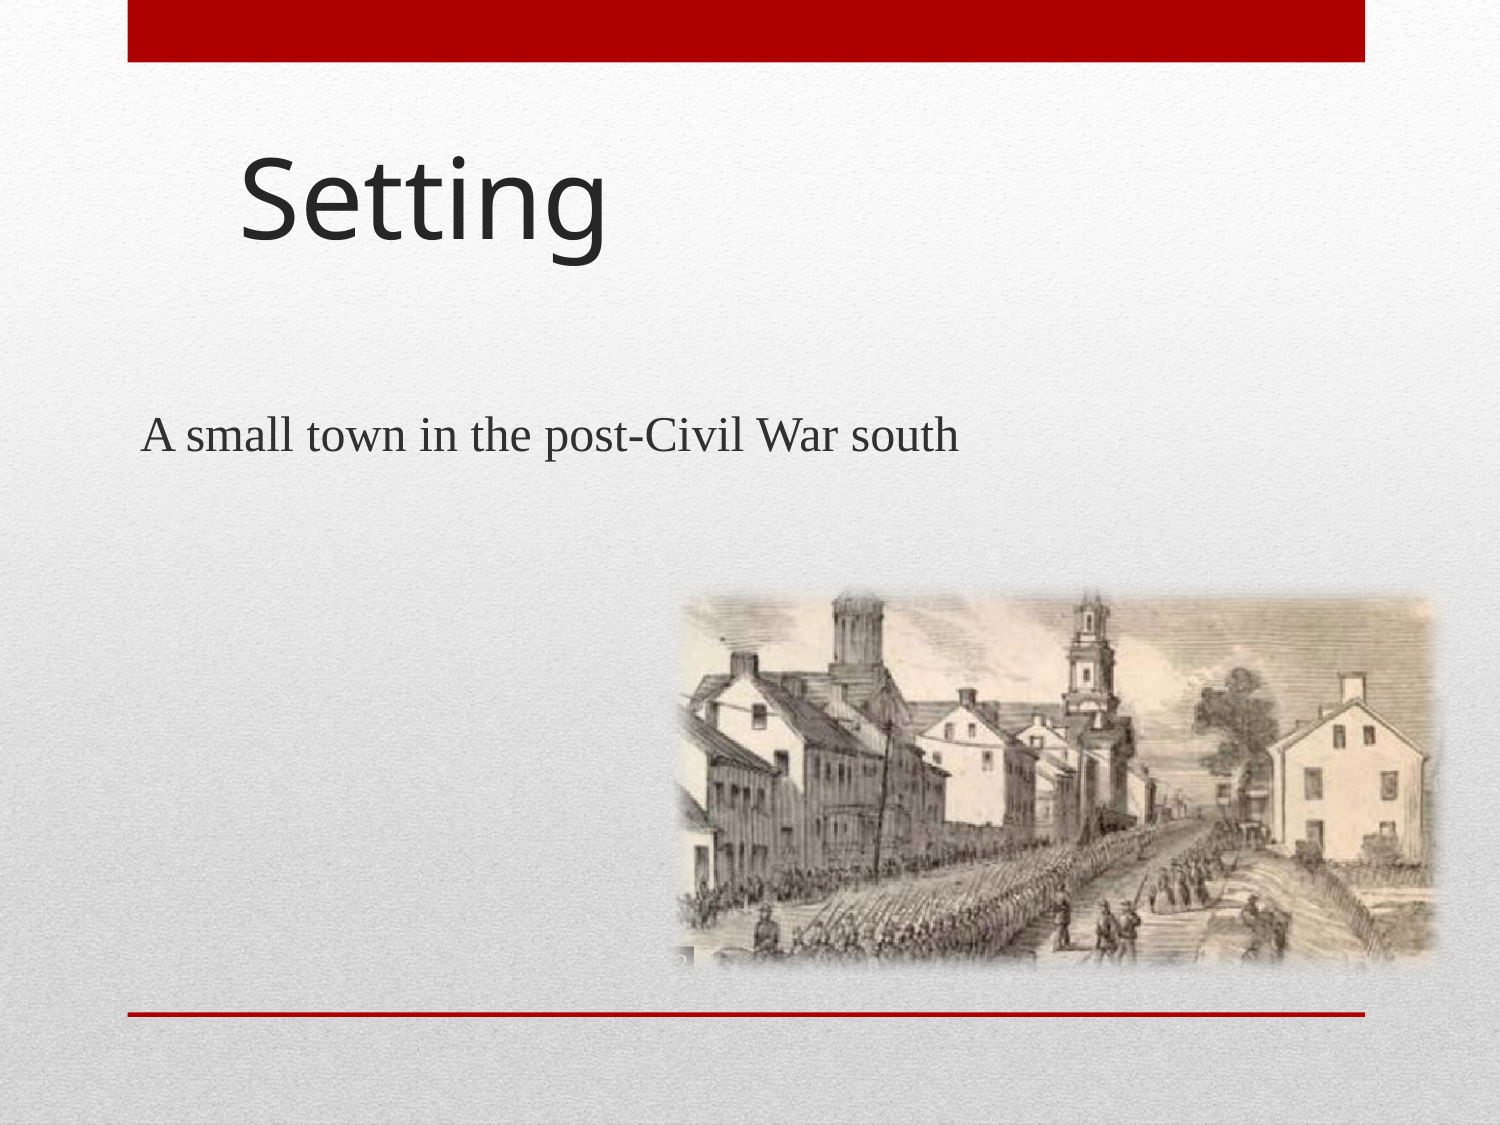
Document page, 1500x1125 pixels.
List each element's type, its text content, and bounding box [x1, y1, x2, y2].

list A small town in the post-Civil War south [125, 112, 1363, 750]
picture [663, 579, 1452, 978]
title Setting [223, 6, 1336, 112]
